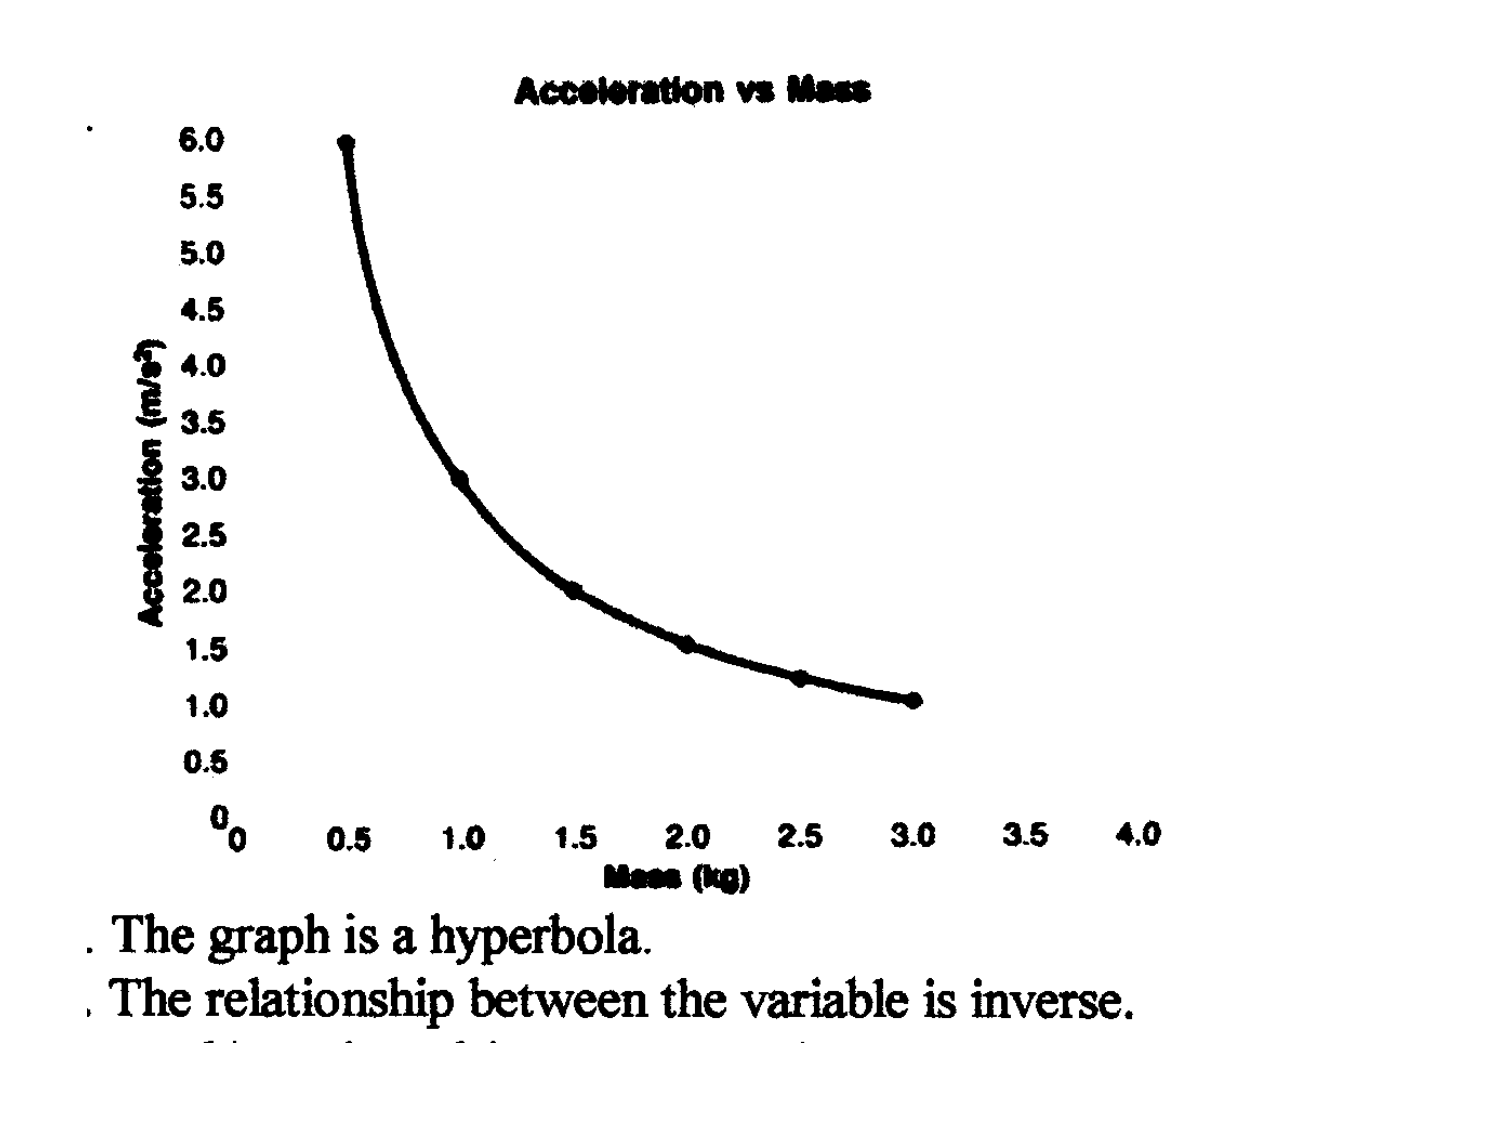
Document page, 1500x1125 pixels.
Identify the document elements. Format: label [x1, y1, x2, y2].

picture [87, 49, 1251, 1044]
